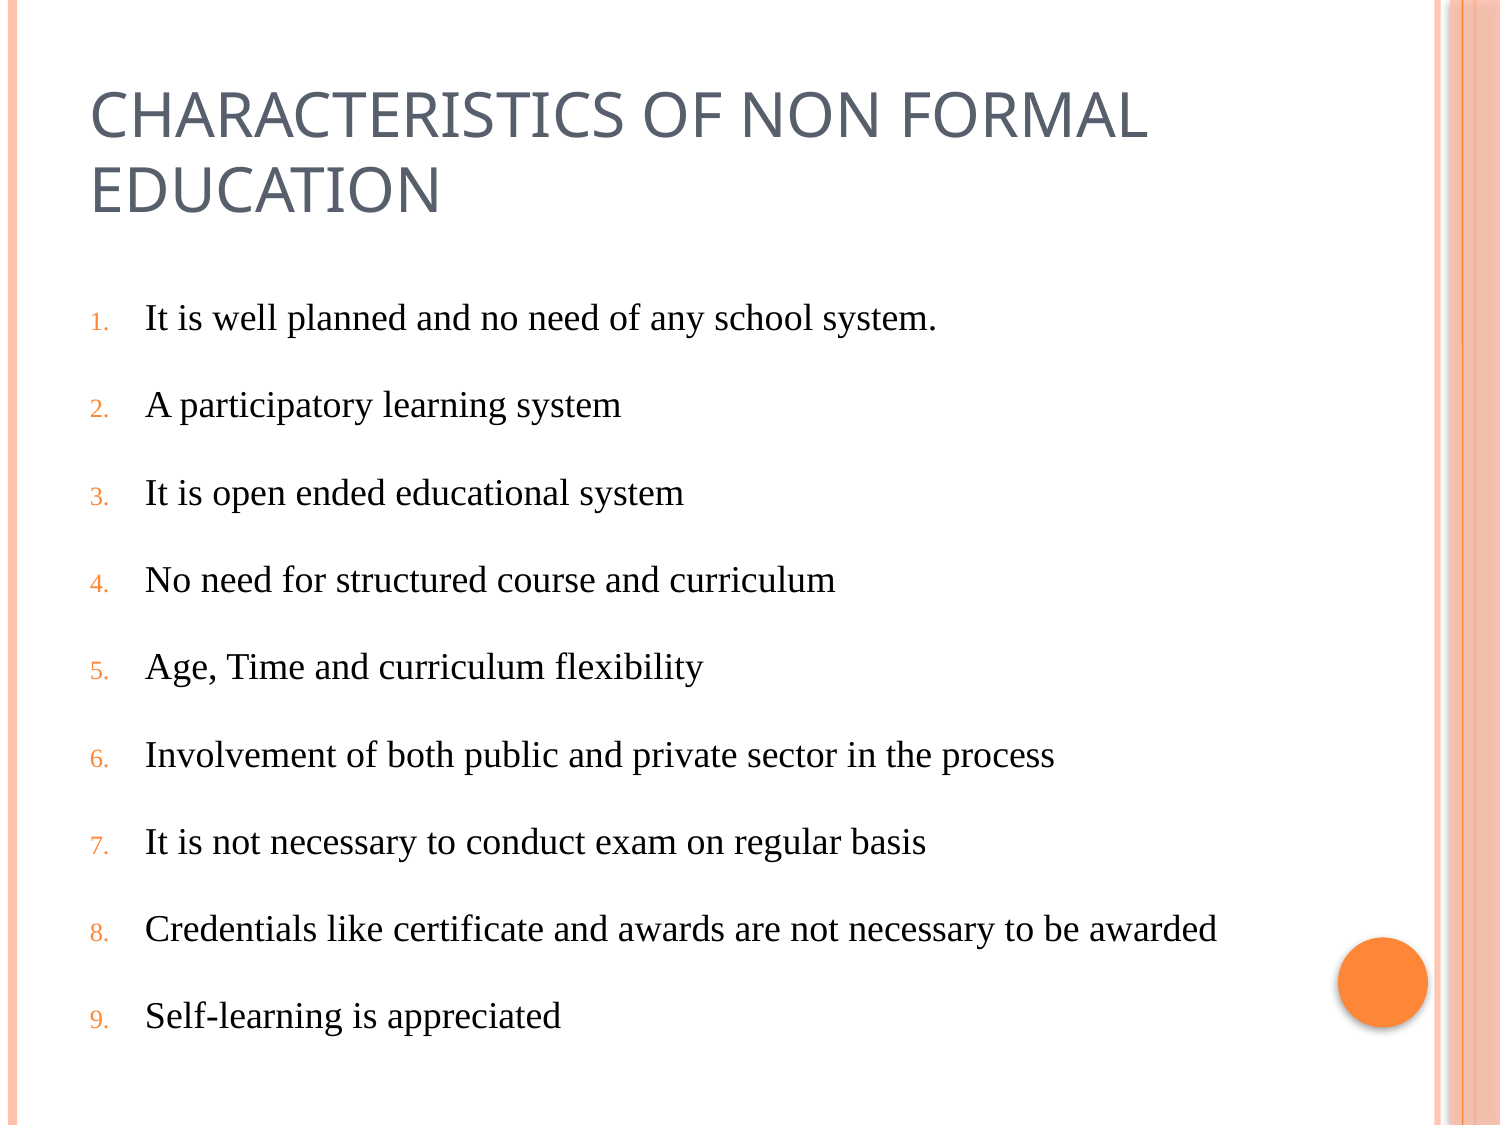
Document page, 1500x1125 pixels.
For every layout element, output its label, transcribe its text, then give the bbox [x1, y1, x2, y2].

list It is well planned and no need of any school system. A participatory learning system It is open ended educational system No need for structured course and curriculum Age, Time and curriculum flexibility Involvement of both public and private sector in the process It is not necessary to conduct exam on regular basis Credentials like certificate and awards are not necessary to be awarded Self-learning is appreciated [75, 262, 1300, 1062]
title Characteristics of Non Formal Education [75, 45, 1300, 233]
